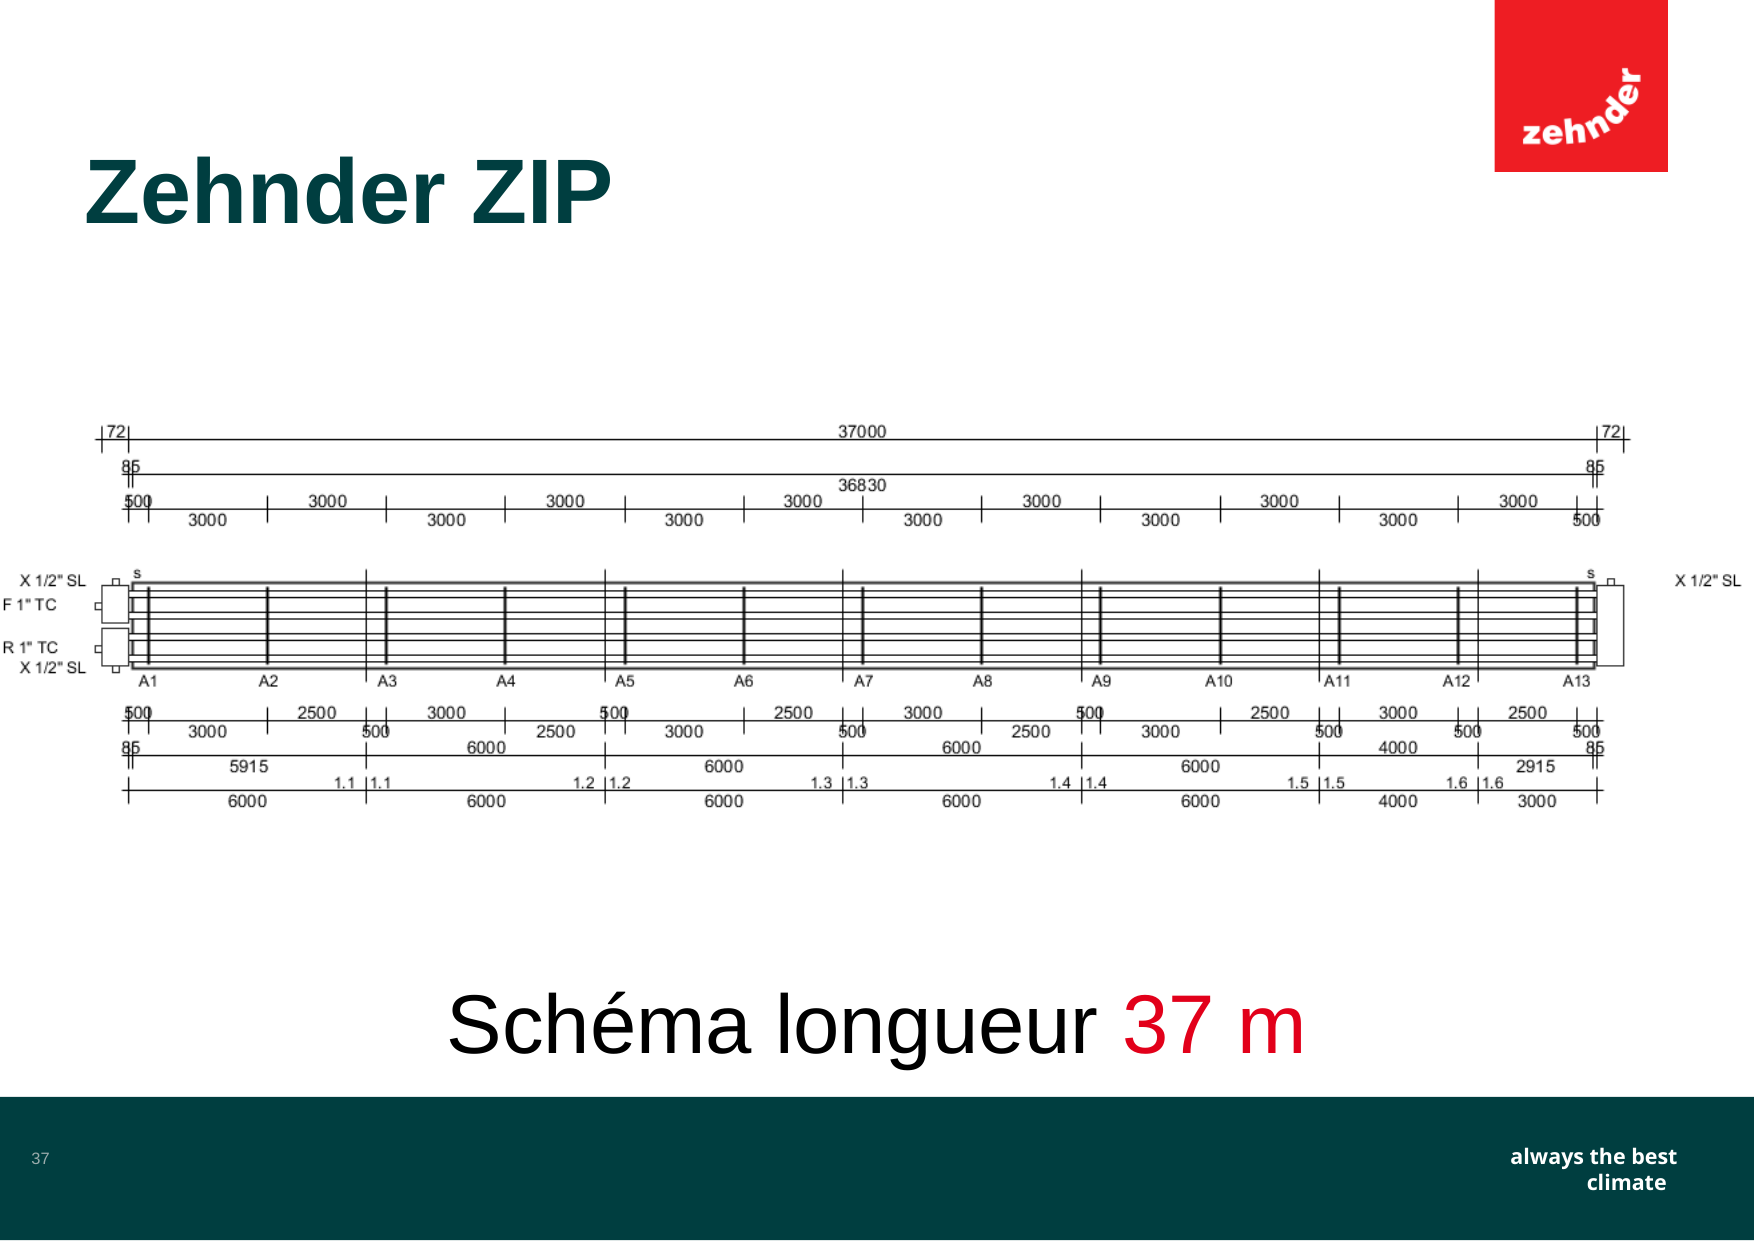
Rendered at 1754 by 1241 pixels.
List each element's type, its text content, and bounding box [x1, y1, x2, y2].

text_box Schéma longueur 37 m [431, 962, 1323, 1078]
title Zehnder ZIP [70, 136, 1583, 207]
picture [0, 419, 1754, 818]
